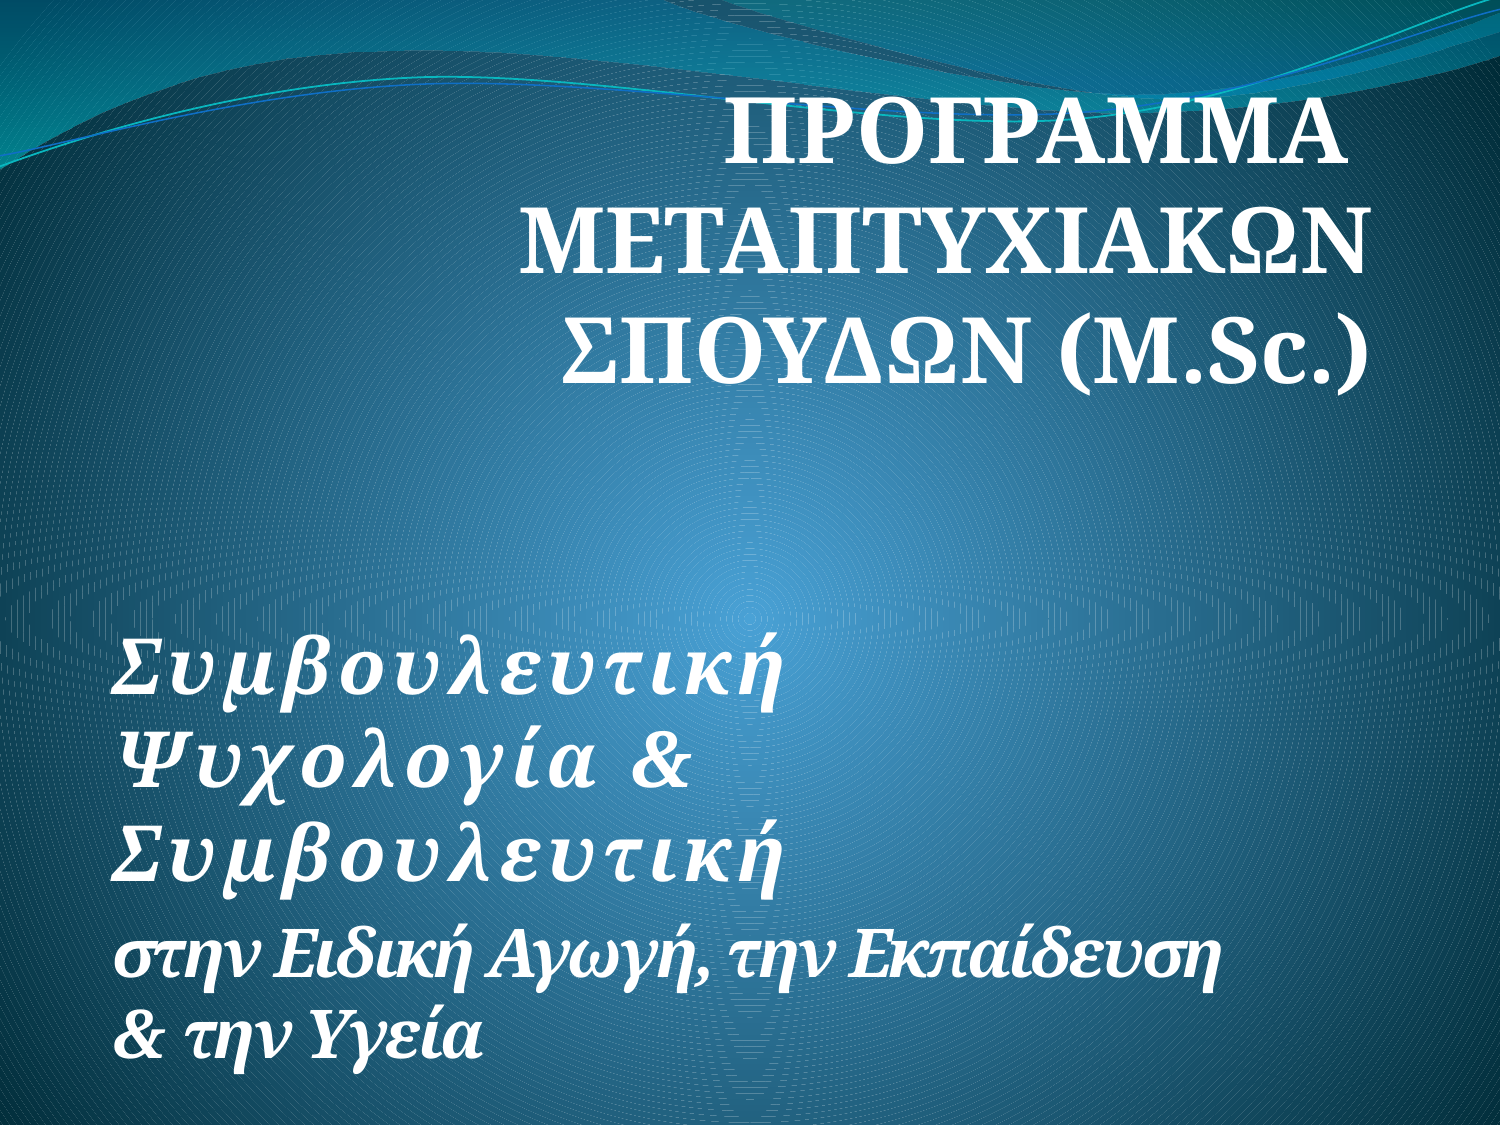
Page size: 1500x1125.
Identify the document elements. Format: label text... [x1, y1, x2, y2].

subtitle Συμβουλευτική Ψυχολογία & Συμβουλευτική στην Ειδική Αγωγή, την Εκπαίδευση & την Υγεία [112, 609, 1294, 1083]
title ΠΡΟΓΡΑΜΜΑ ΜΕΤΑΠΤΥΧΙΑΚΩΝ ΣΠΟΥΔΩΝ (M.Sc.) [112, 101, 1376, 402]
